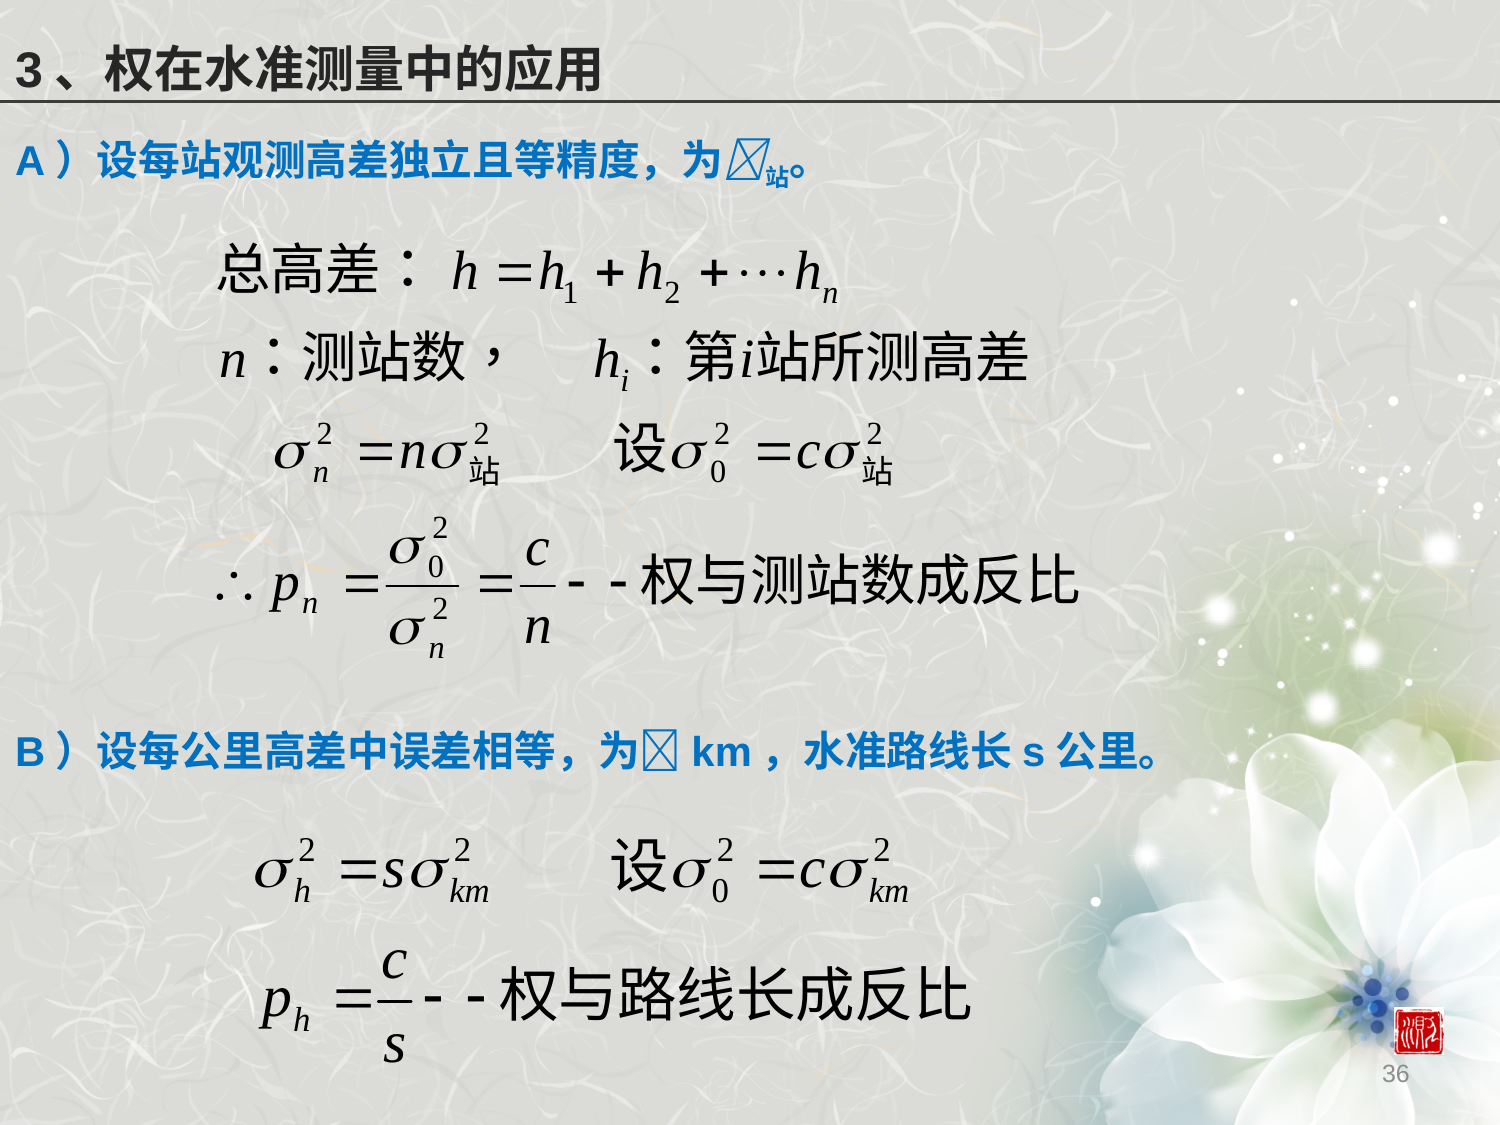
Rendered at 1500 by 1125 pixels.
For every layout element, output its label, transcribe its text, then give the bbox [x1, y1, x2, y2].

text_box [245, 820, 986, 1079]
list 3、权在水准测量中的应用 A）设每站观测高差独立且等精度，为站。 B）设每公里高差中误差相等，为km，水准路线长s公里。 [0, 0, 1500, 1125]
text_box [210, 234, 1093, 669]
picture [1394, 1007, 1444, 1055]
